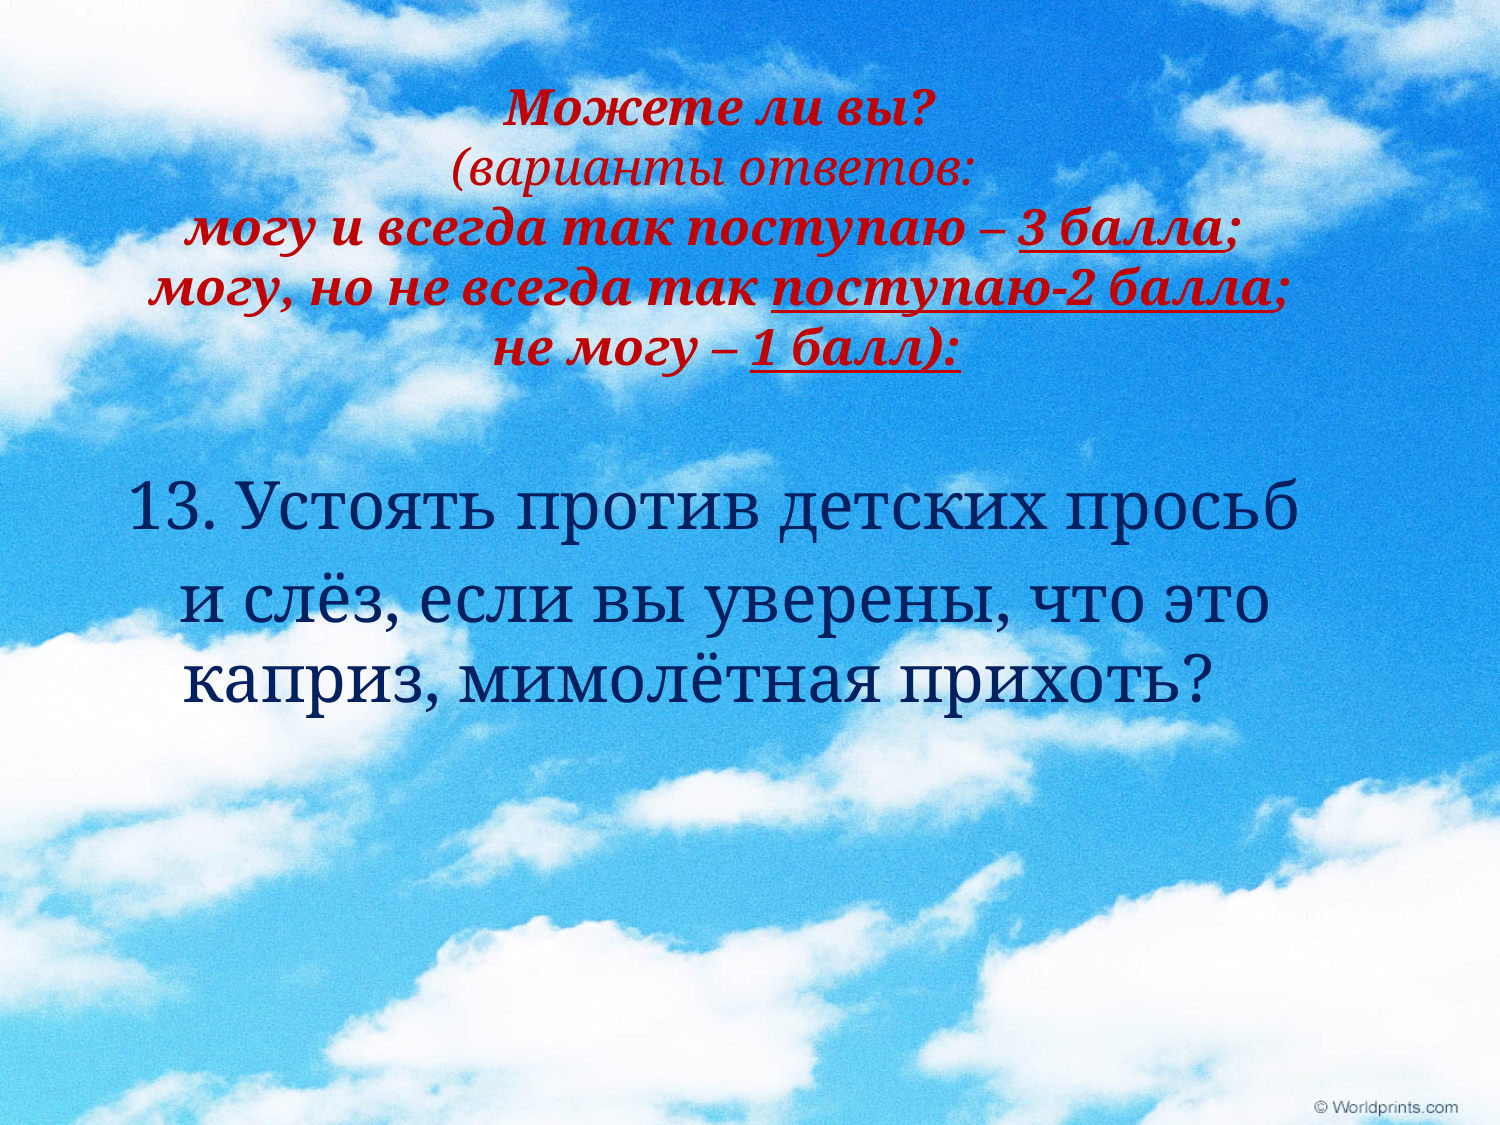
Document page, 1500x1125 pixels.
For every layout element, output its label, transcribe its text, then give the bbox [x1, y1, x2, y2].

picture [0, 0, 1500, 1125]
title Можете ли вы? (варианты ответов: могу и всегда так поступаю – 3 балла; могу, но не всегда так поступаю-2 балла; не могу – 1 балл): [53, 66, 1388, 386]
list 13. Устоять против детских просьб и слёз, если вы уверены, что это каприз, мимолётная прихоть? [112, 361, 1388, 1000]
